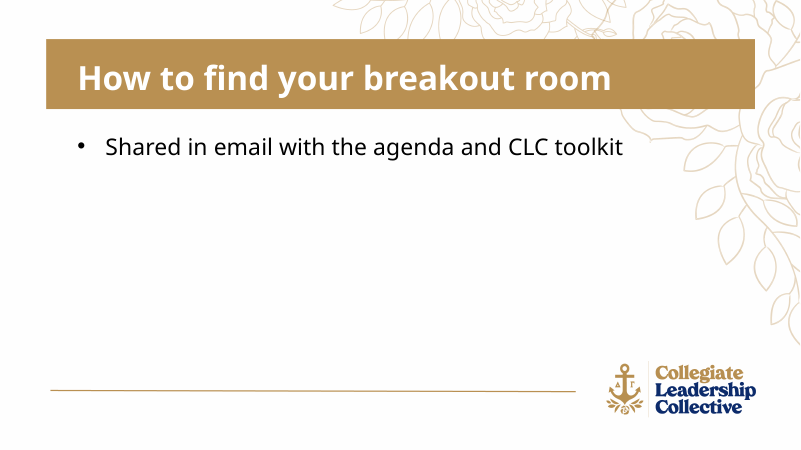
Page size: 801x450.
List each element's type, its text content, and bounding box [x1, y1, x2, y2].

list How to find your breakout room [62, 50, 738, 100]
list Shared in email with the agenda and CLC toolkit [62, 125, 738, 350]
picture [0, 0, 801, 450]
